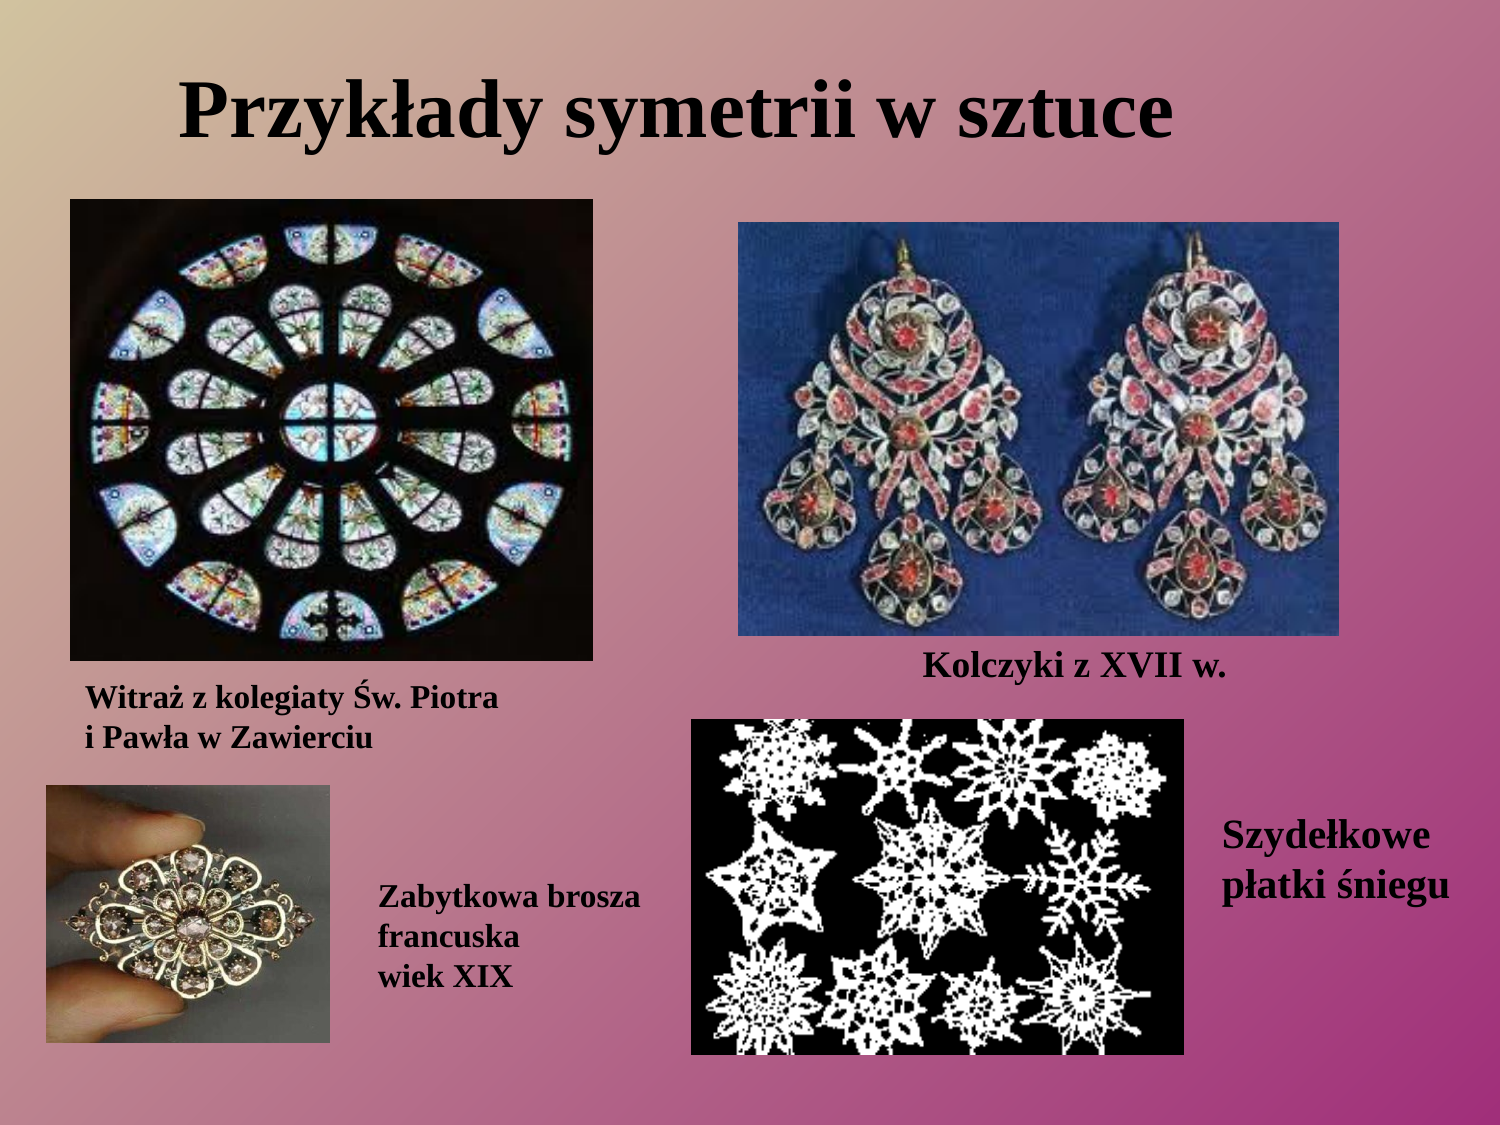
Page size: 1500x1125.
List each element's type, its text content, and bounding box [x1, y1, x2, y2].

text_box Szydełkowe płatki śniegu [1207, 799, 1500, 915]
picture [46, 784, 330, 1044]
text_box Przykłady symetrii w sztuce [163, 46, 1383, 162]
picture [737, 222, 1339, 637]
text_box Kolczyki z XVII w. [879, 645, 1270, 693]
text_box Witraż z kolegiaty Św. Piotra i Pawła w Zawierciu [70, 668, 575, 763]
picture [690, 719, 1184, 1055]
picture [70, 198, 593, 661]
text_box Zabytkowa brosza francuska wiek XIX [363, 867, 680, 1002]
